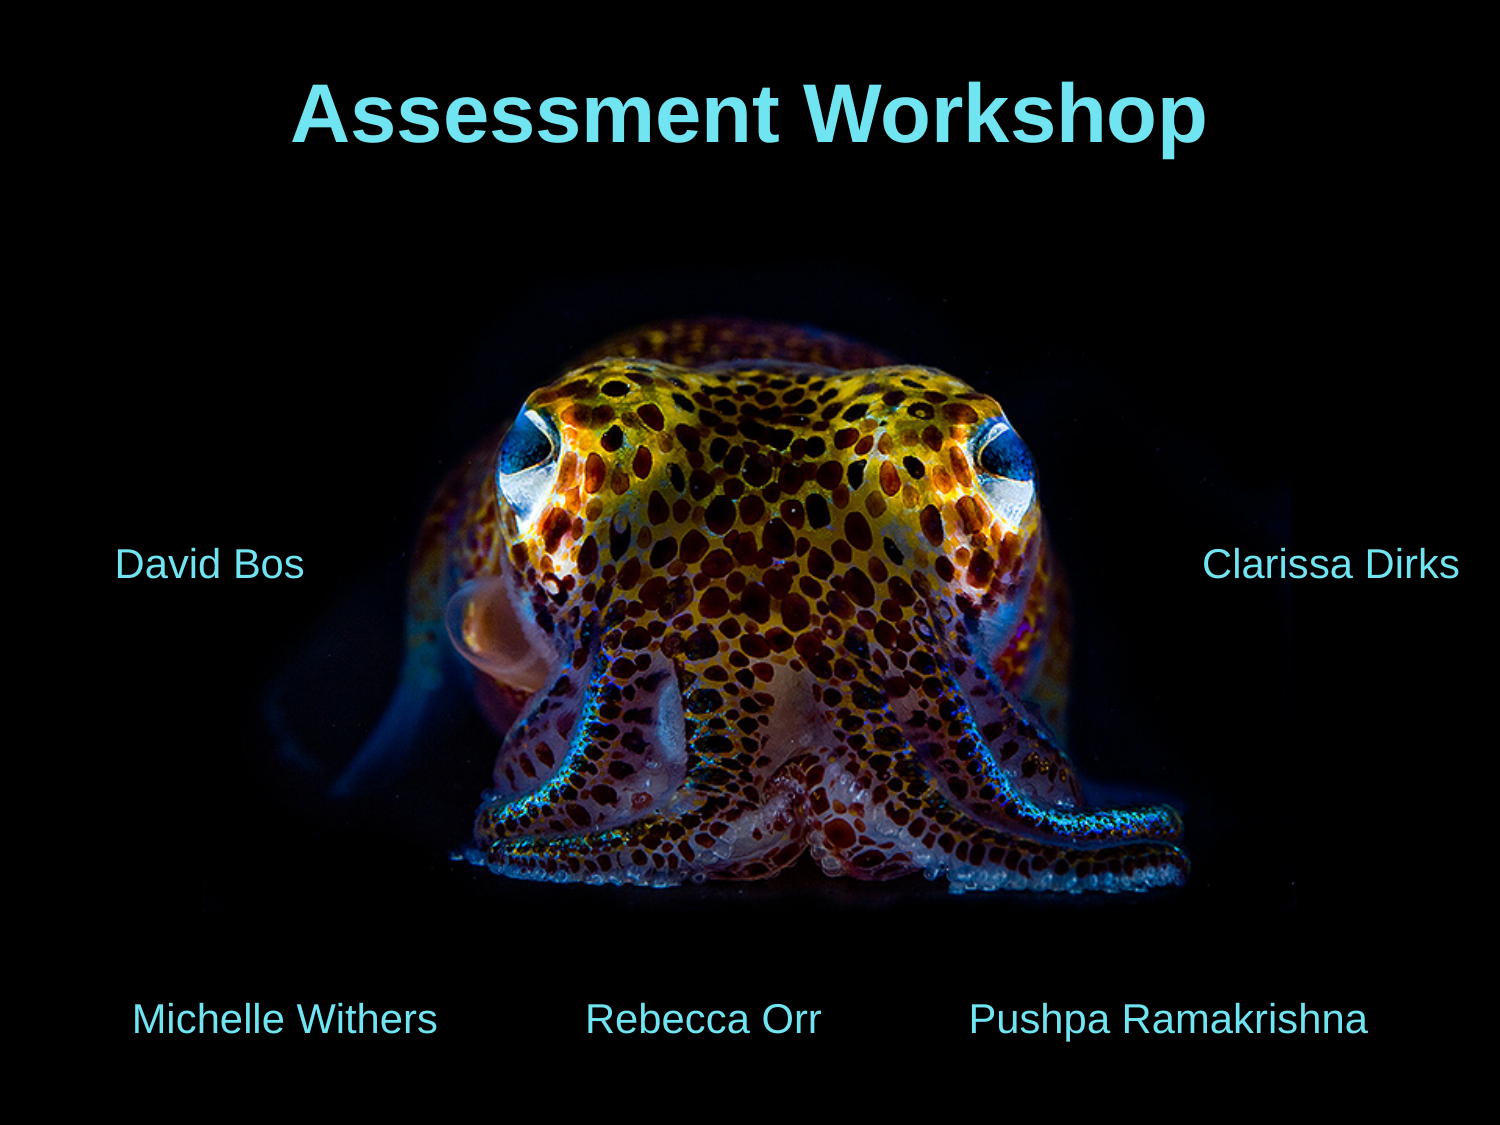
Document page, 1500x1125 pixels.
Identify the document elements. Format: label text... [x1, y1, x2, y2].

text_box Assessment Workshop [275, 51, 1224, 167]
picture [202, 213, 1298, 912]
text_box Rebecca Orr [570, 984, 837, 1050]
text_box Clarissa Dirks [1311, 529, 1476, 595]
text_box David Bos [99, 529, 189, 595]
text_box Pushpa Ramakrishna [953, 984, 1384, 1050]
text_box Michelle Withers [117, 984, 454, 1050]
